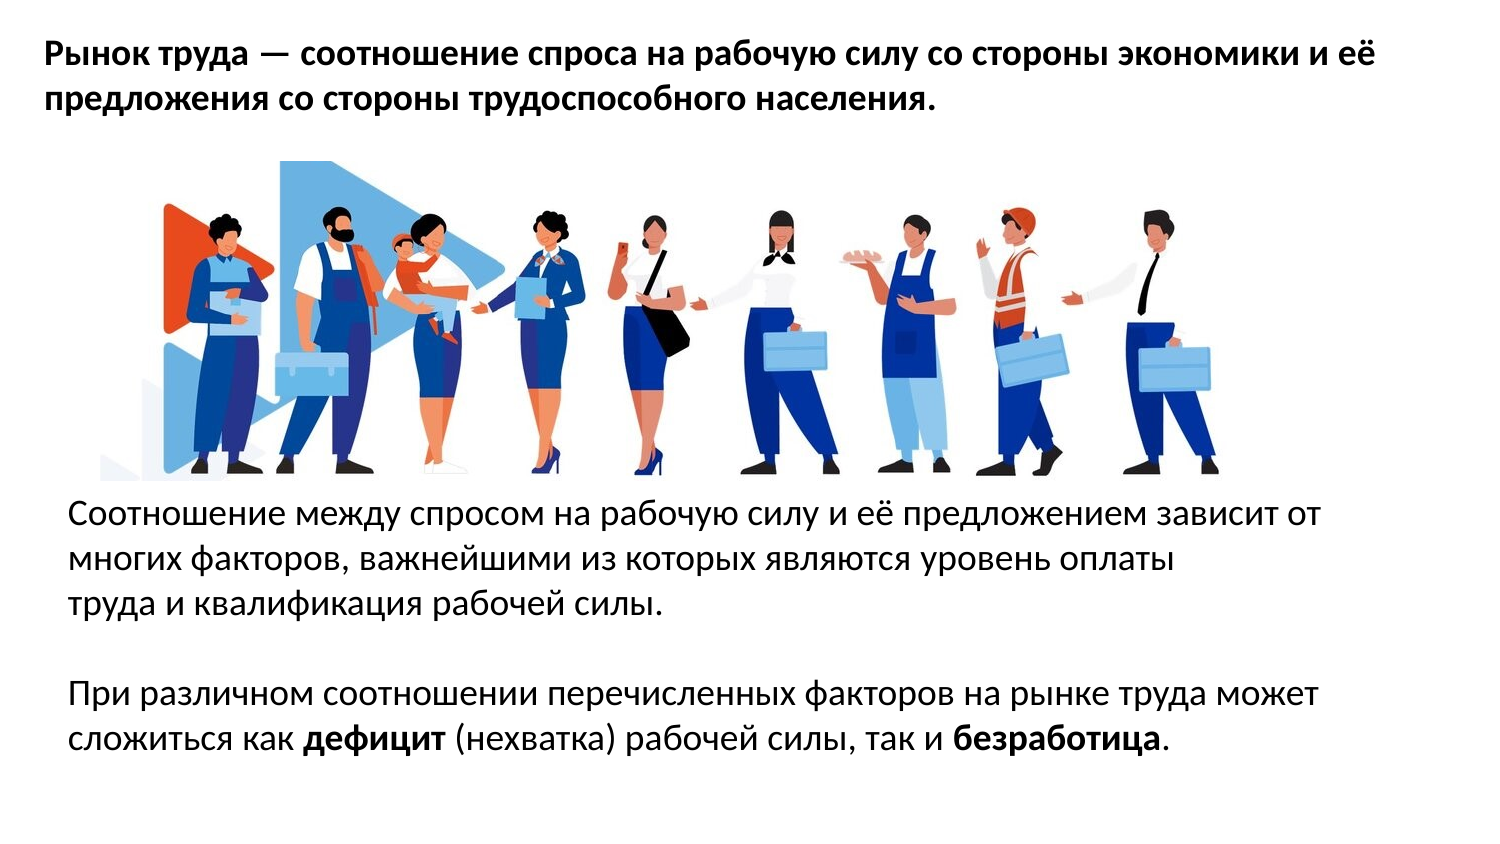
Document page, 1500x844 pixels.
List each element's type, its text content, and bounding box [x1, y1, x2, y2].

text_box Рынок труда — соотношение спроса на рабочую силу со стороны экономики и её предложения со стороны трудоспособного населения. [29, 20, 1436, 125]
picture [100, 161, 1294, 482]
text_box Соотношение между спросом на рабочую силу и её предложением зависит от многих факторов, важнейшими из которых являются уровень оплаты труда и квалификация рабочей силы. При различном соотношении перечисленных факторов на рынке труда может сложиться как дефицит (нехватка) рабочей силы, так и безработица. [53, 480, 1459, 811]
